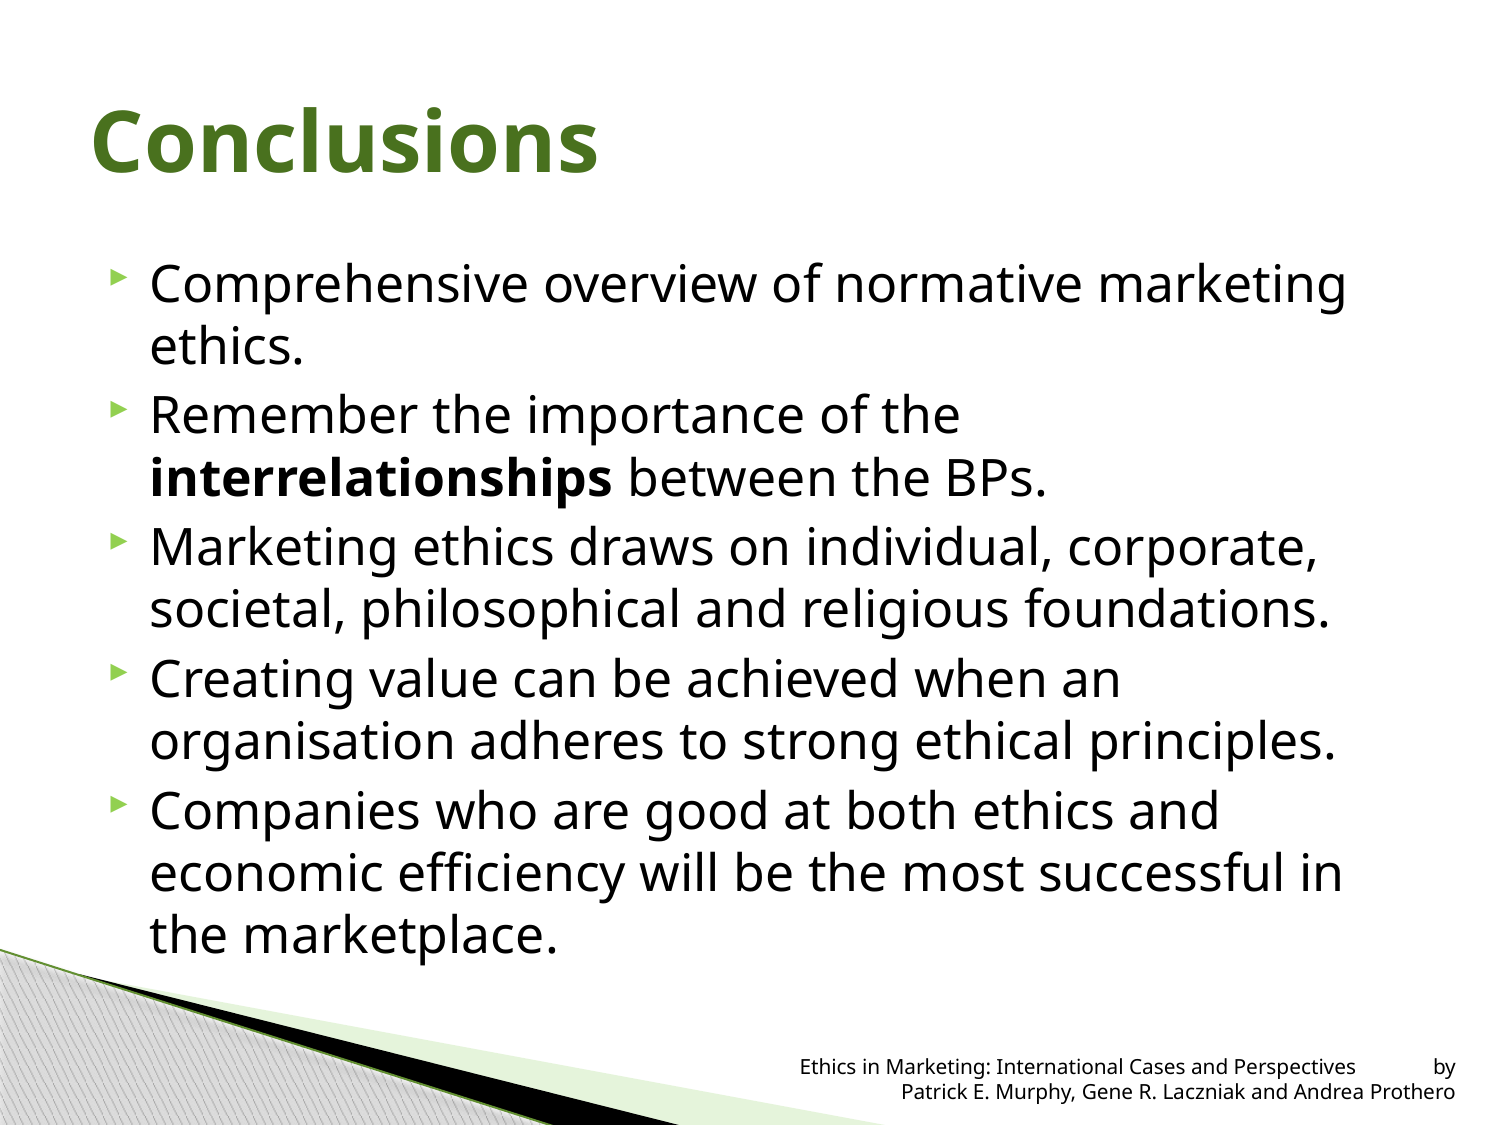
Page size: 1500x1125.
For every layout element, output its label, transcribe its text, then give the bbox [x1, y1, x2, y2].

footer Ethics in Marketing: International Cases and Perspectives by Patrick E. Murphy, Gene R. Laczniak and Andrea Prothero [718, 1051, 1471, 1112]
list Comprehensive overview of normative marketing ethics. Remember the importance of the interrelationships between the BPs. Marketing ethics draws on individual, corporate, societal, philosophical and religious foundations. Creating value can be achieved when an organisation adheres to strong ethical principles. Companies who are good at both ethics and economic efficiency will be the most successful in the marketplace. [75, 243, 1425, 986]
title Conclusions [75, 45, 1425, 233]
